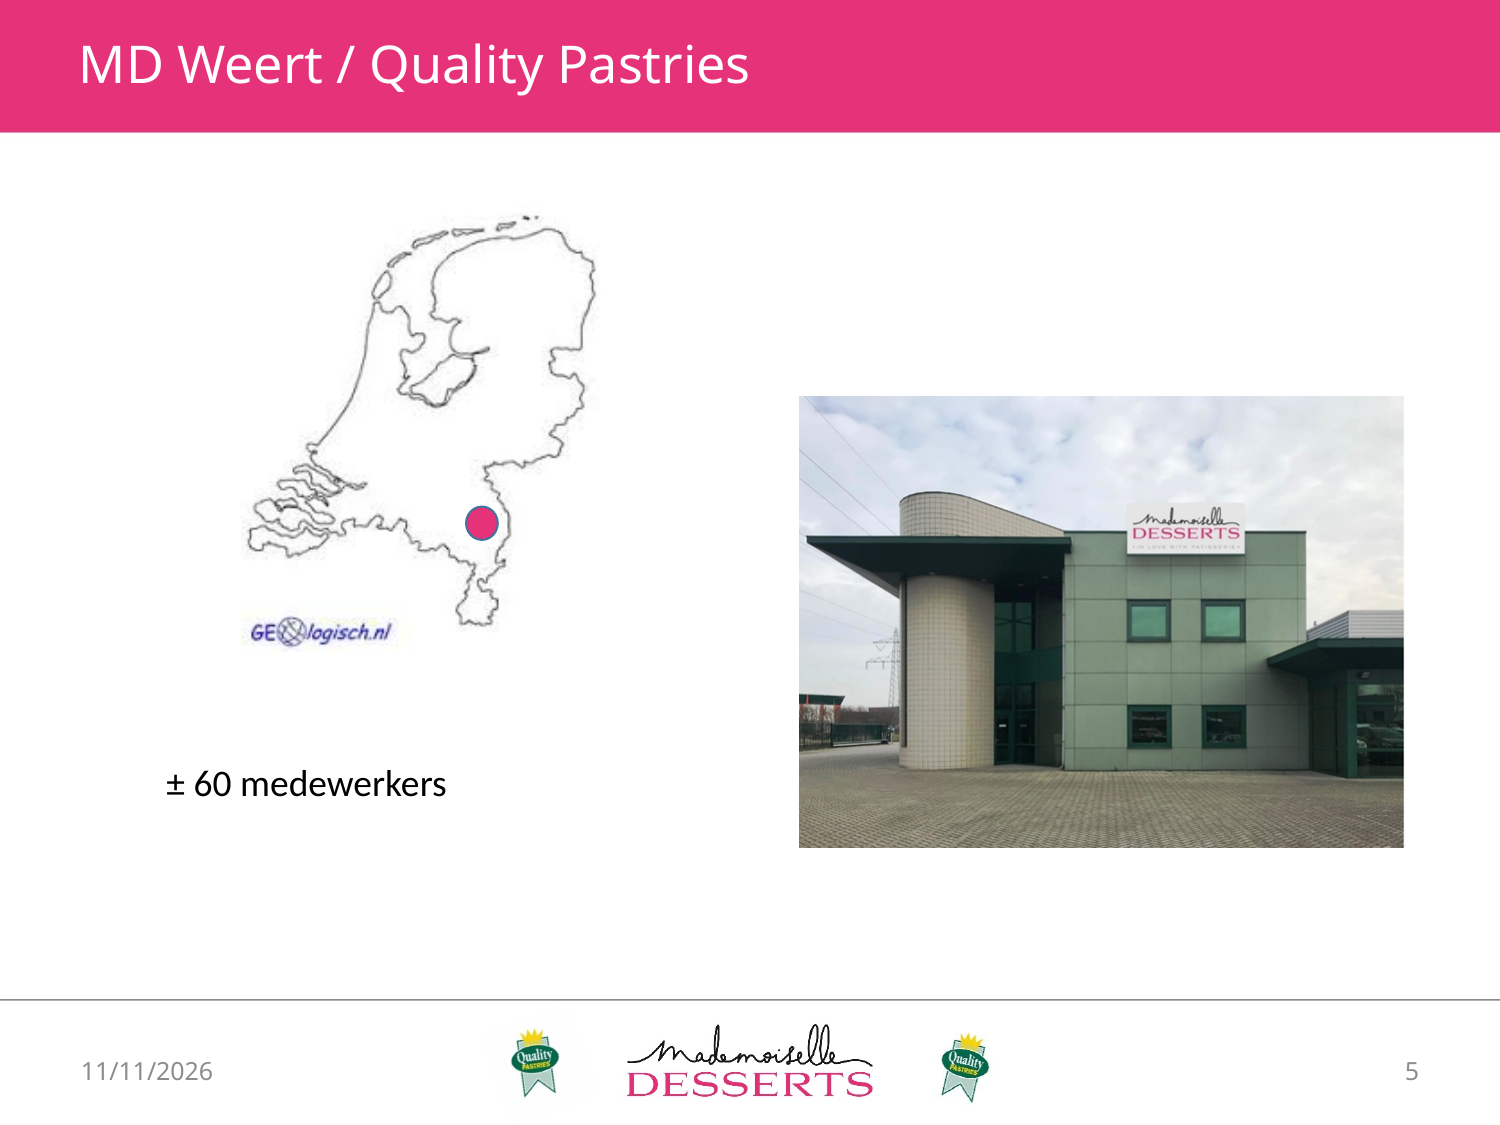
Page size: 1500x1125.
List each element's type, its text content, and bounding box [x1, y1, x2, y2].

title MD Weert / Quality Pastries [63, 0, 1500, 135]
text_box ± 60 medewerkers [151, 751, 681, 812]
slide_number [65, 1042, 404, 1103]
picture [0, 0, 1500, 1125]
slide_number 5 [1322, 1042, 1435, 1103]
